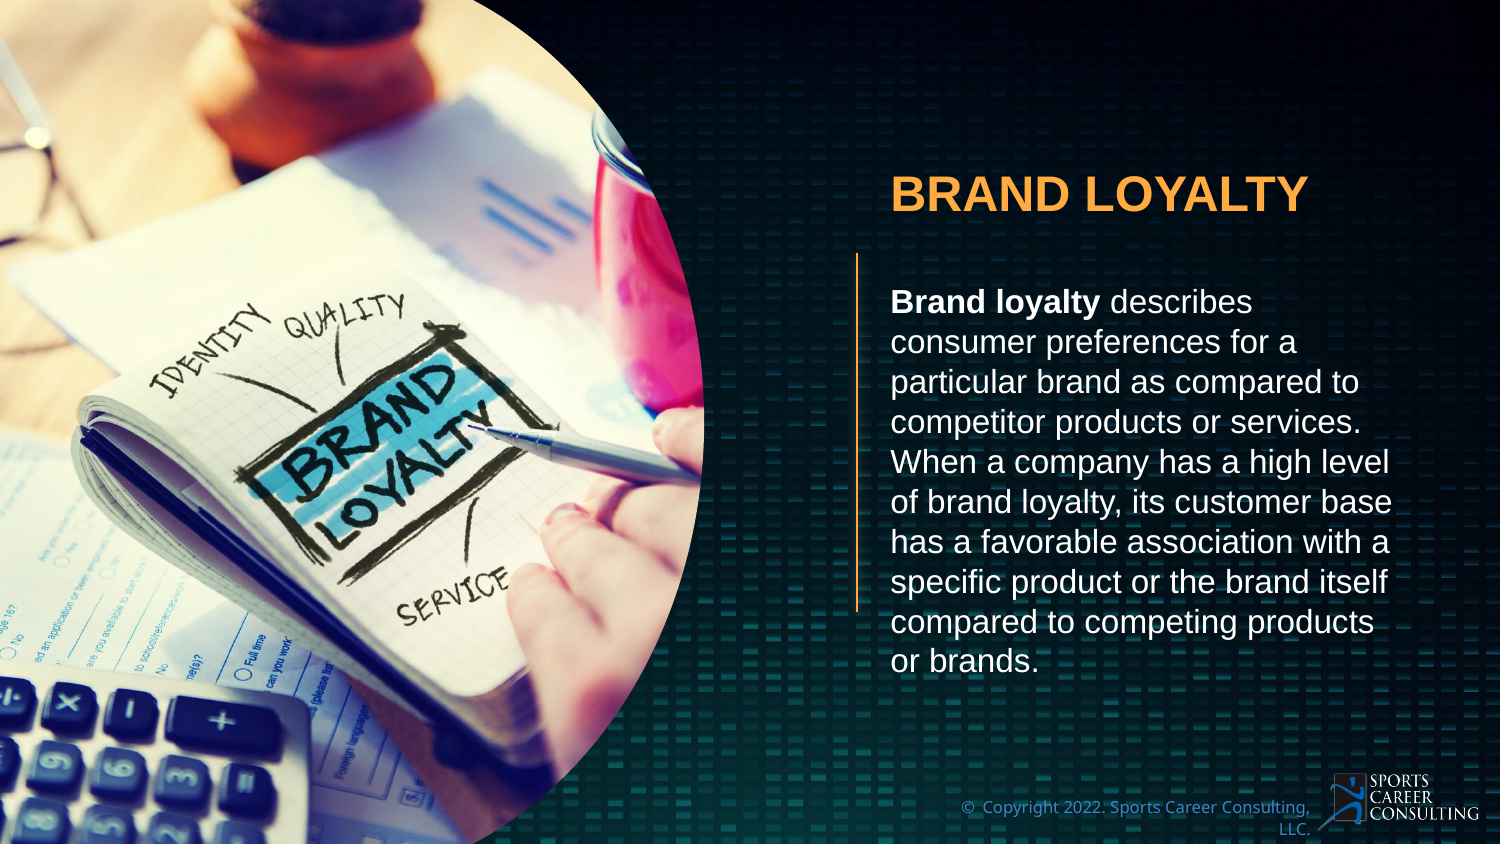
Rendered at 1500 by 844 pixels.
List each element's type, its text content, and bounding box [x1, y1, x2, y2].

list Brand loyalty describes consumer preferences for a particular brand as compared to competitor products or services. When a company has a high level of brand loyalty, its customer base has a favorable association with a specific product or the brand itself compared to competing products or brands. [875, 265, 1419, 471]
title BRAND LOYALTY [875, 108, 1341, 236]
text_box © Copyright 2022. Sports Career Consulting, LLC. [914, 769, 1326, 844]
picture [0, 0, 1500, 844]
